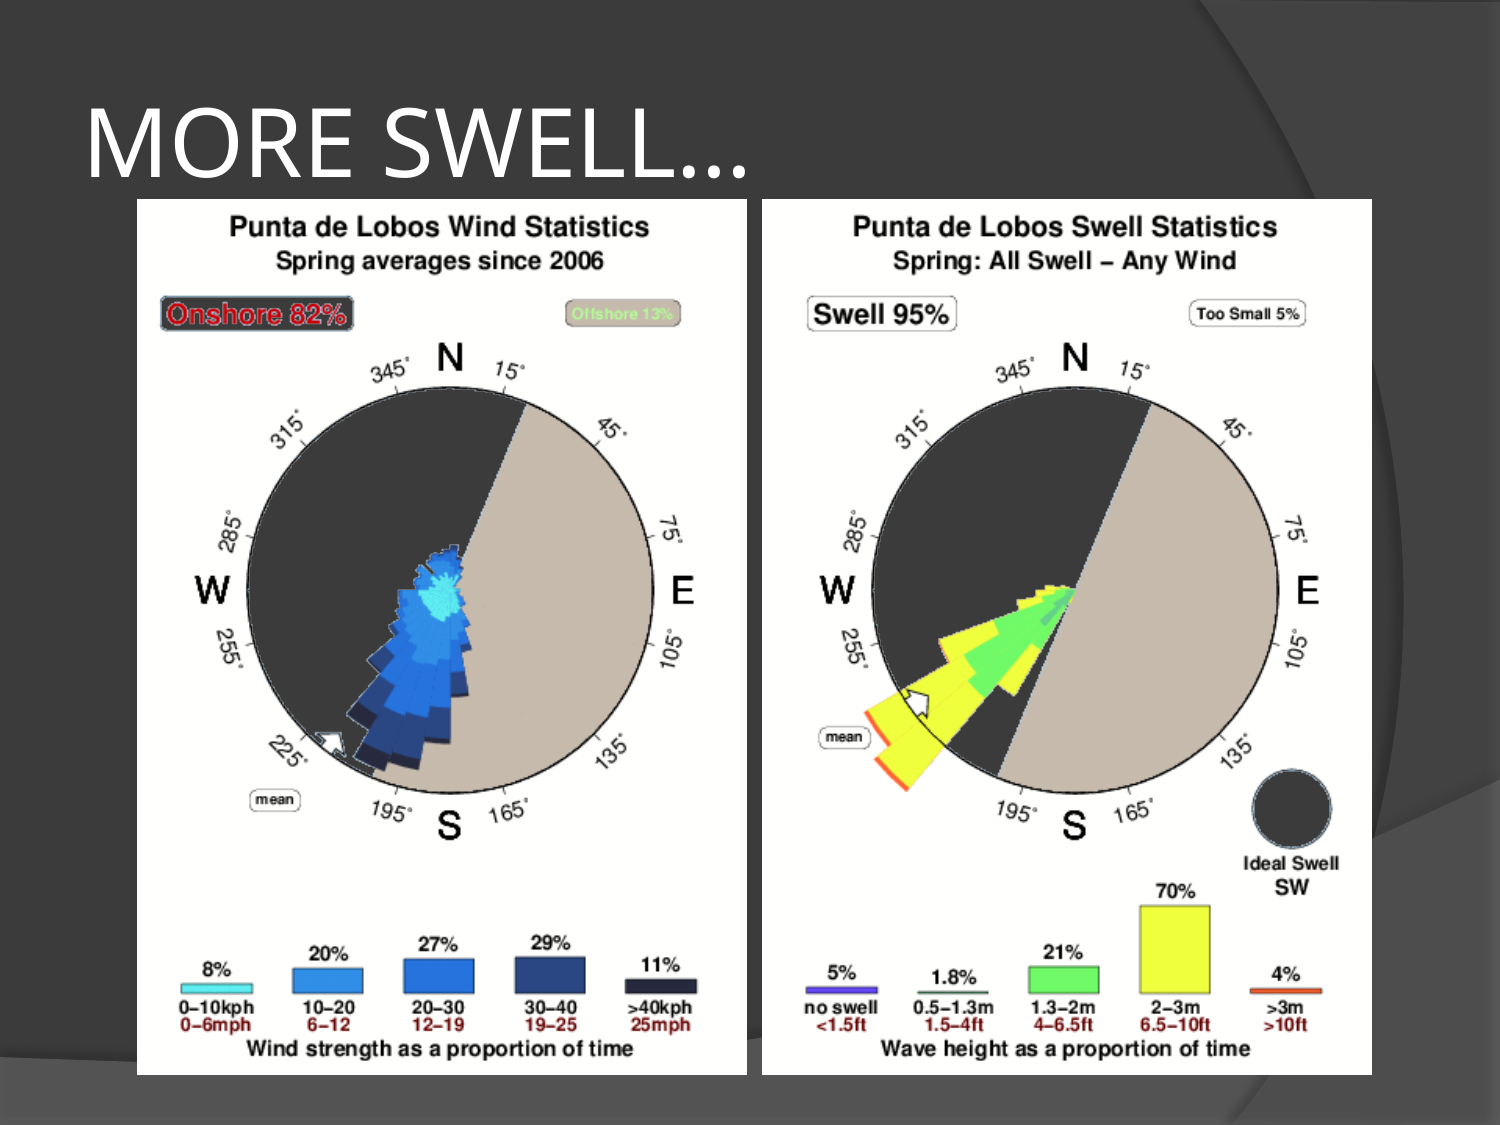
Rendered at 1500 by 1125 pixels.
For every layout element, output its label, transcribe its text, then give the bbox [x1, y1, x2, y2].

title MORE SWELL… [75, 45, 1300, 233]
picture [137, 199, 748, 1076]
picture [762, 199, 1373, 1076]
